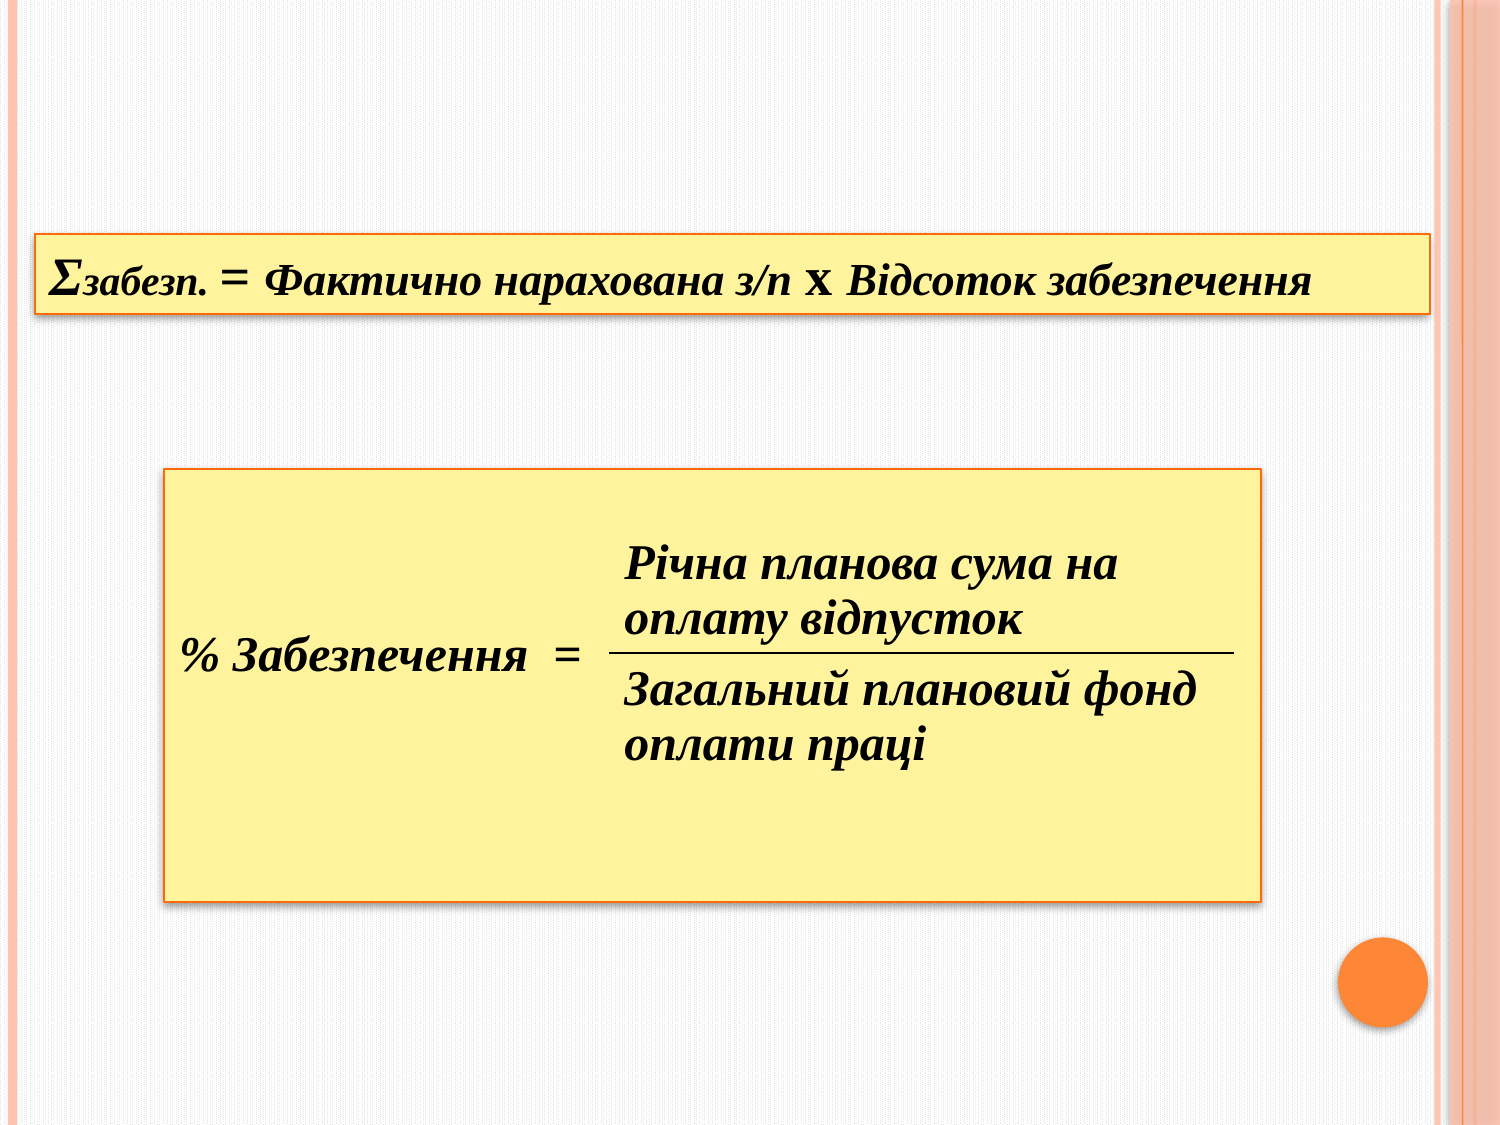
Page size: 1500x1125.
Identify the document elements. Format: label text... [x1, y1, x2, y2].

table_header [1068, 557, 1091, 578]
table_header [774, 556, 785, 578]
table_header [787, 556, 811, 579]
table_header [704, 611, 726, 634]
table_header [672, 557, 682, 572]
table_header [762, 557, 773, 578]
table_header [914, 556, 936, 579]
table_header Річна планова сума на оплату відпусток [969, 557, 994, 589]
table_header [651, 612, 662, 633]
table_header Річна планова сума на оплату відпусток [761, 612, 787, 644]
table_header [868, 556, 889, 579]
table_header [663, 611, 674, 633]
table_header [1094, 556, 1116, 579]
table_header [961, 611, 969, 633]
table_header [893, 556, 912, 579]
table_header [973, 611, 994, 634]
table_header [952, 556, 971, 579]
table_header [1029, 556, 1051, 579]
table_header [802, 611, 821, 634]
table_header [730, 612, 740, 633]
table_cell Загальний плановий фонд оплати праці [609, 654, 1234, 779]
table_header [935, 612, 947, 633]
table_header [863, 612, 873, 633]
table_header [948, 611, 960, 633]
table_header Річна планова сума на оплату відпусток [885, 612, 911, 644]
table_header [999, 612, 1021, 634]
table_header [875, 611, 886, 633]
list % Забезпечення = [163, 468, 1262, 903]
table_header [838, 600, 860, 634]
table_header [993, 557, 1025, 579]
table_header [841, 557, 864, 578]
table_header Річна планова сума на оплату відпусток [627, 547, 654, 578]
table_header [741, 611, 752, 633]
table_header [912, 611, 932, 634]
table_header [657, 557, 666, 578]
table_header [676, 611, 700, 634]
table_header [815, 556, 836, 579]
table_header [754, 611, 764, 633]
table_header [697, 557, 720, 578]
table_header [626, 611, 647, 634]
text_box Ʃзабезп. = Фактично нарахована з/п х Відсоток забезпечення [34, 233, 1431, 315]
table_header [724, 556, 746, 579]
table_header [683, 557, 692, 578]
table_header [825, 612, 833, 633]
